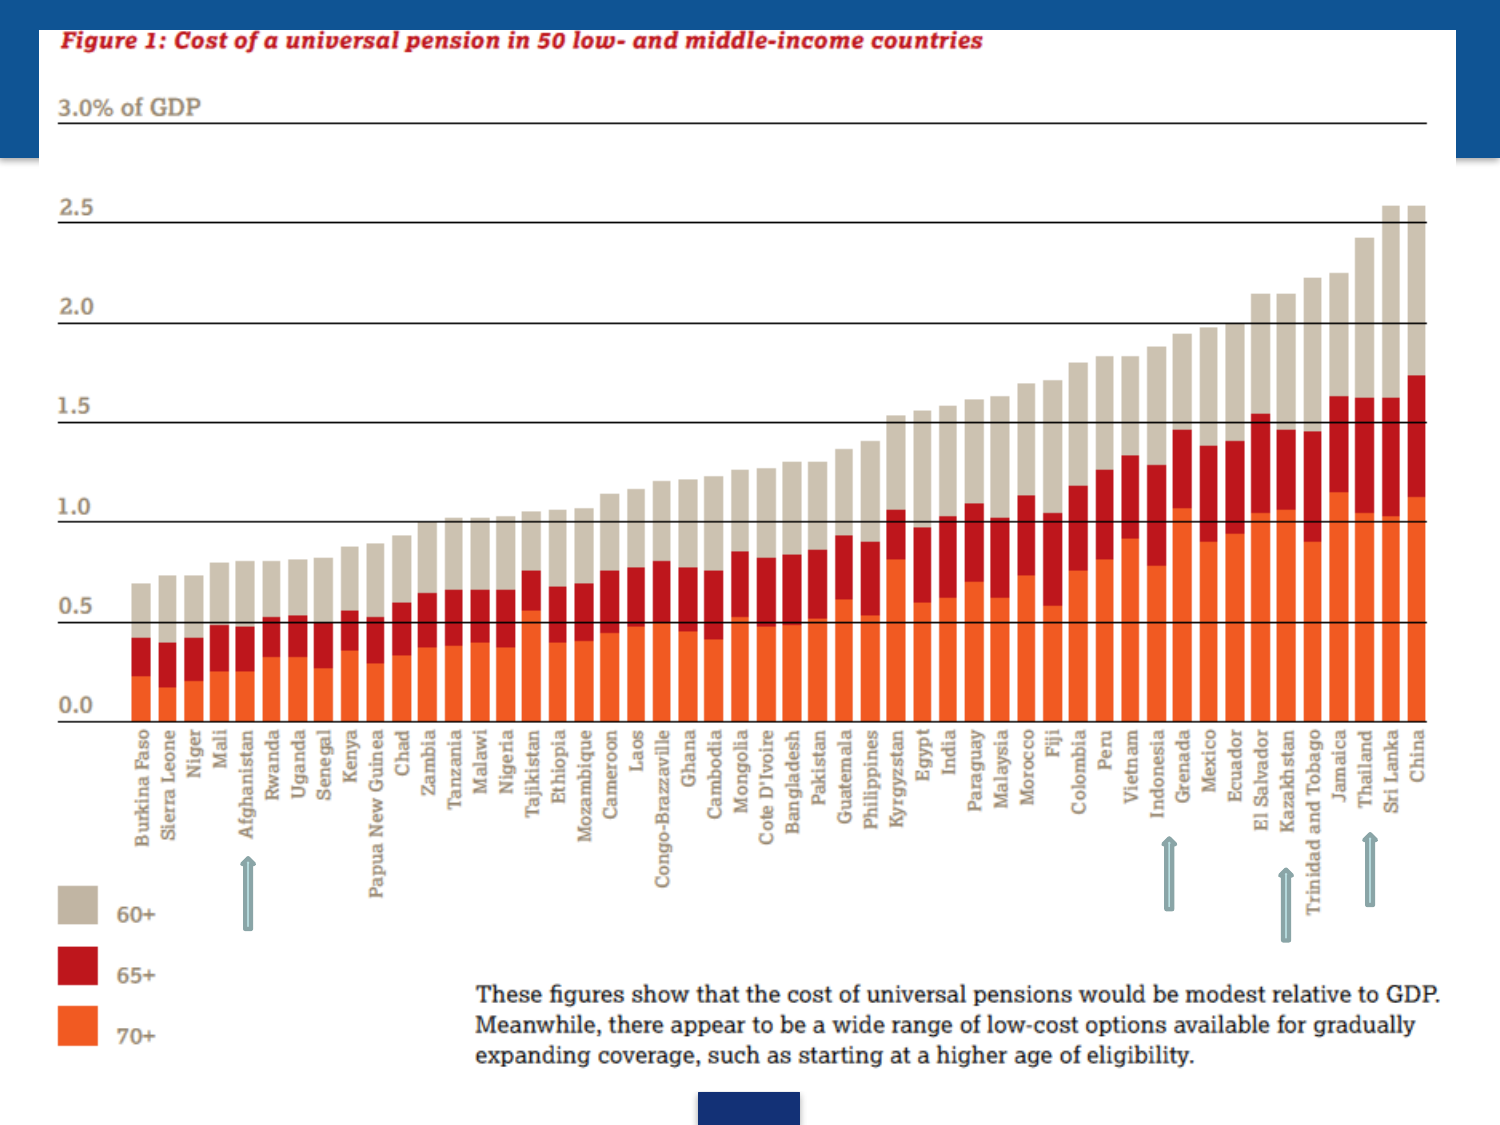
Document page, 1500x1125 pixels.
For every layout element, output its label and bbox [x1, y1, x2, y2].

picture [39, 30, 1456, 1091]
